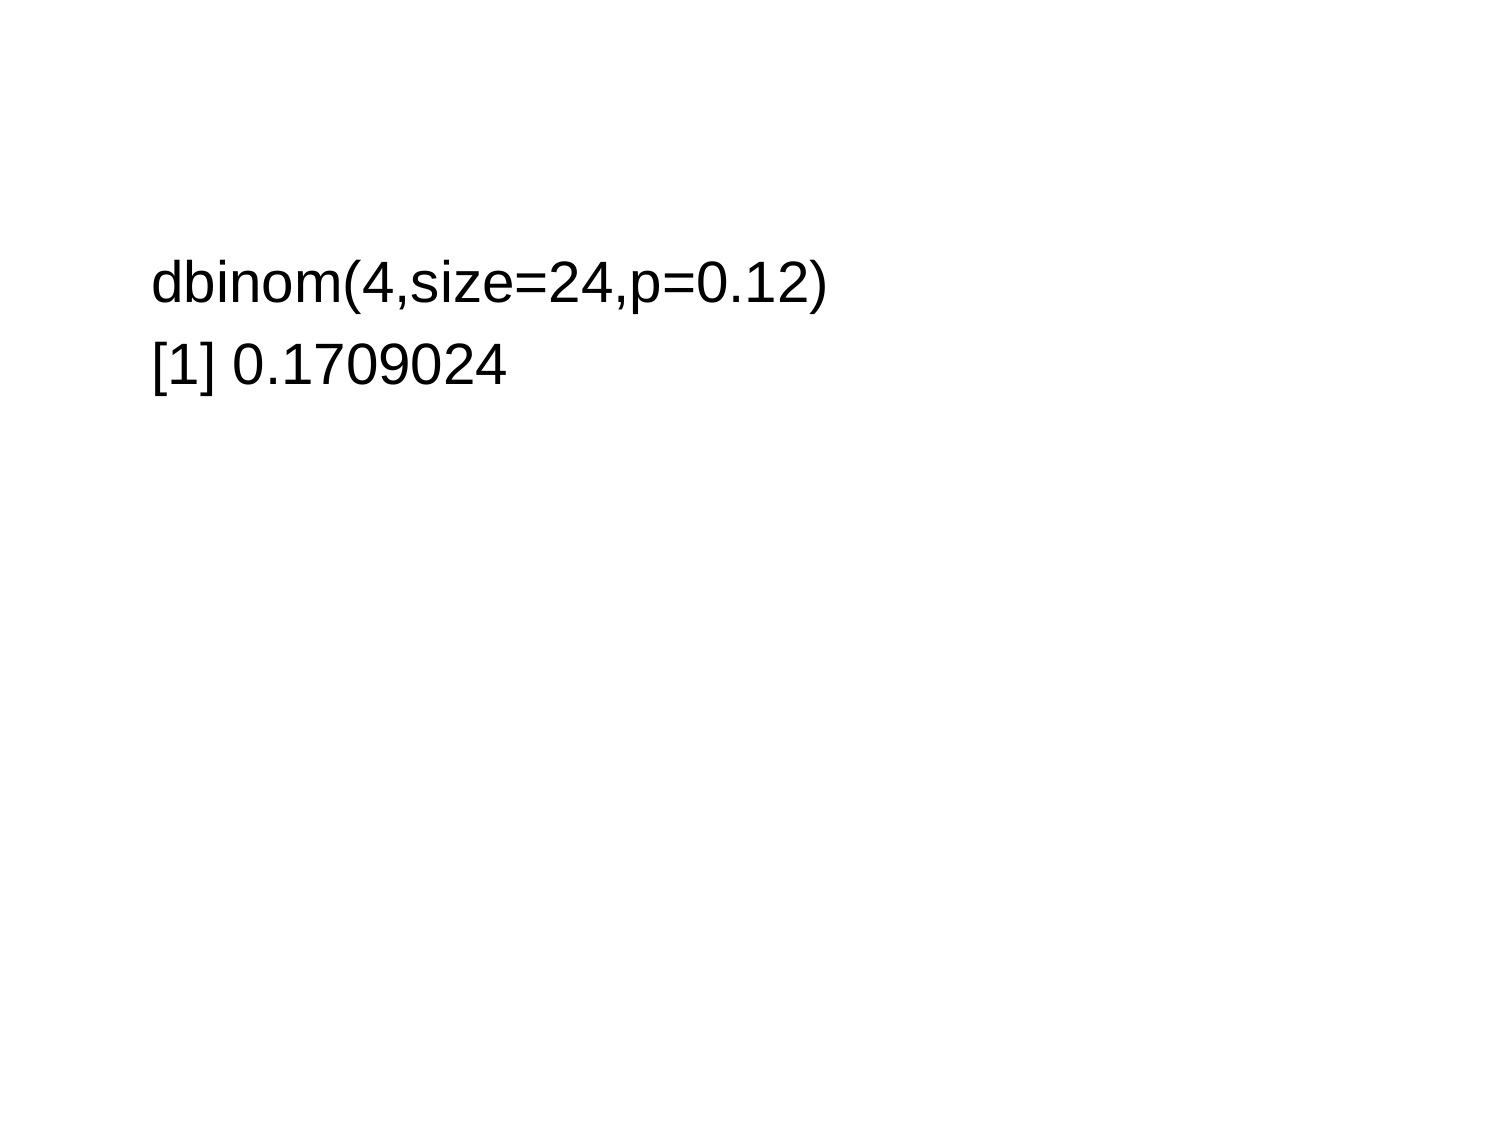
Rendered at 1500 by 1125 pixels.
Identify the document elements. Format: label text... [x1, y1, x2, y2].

list dbinom(4,size=24,p=0.12) [1] 0.1709024 [136, 236, 1405, 913]
